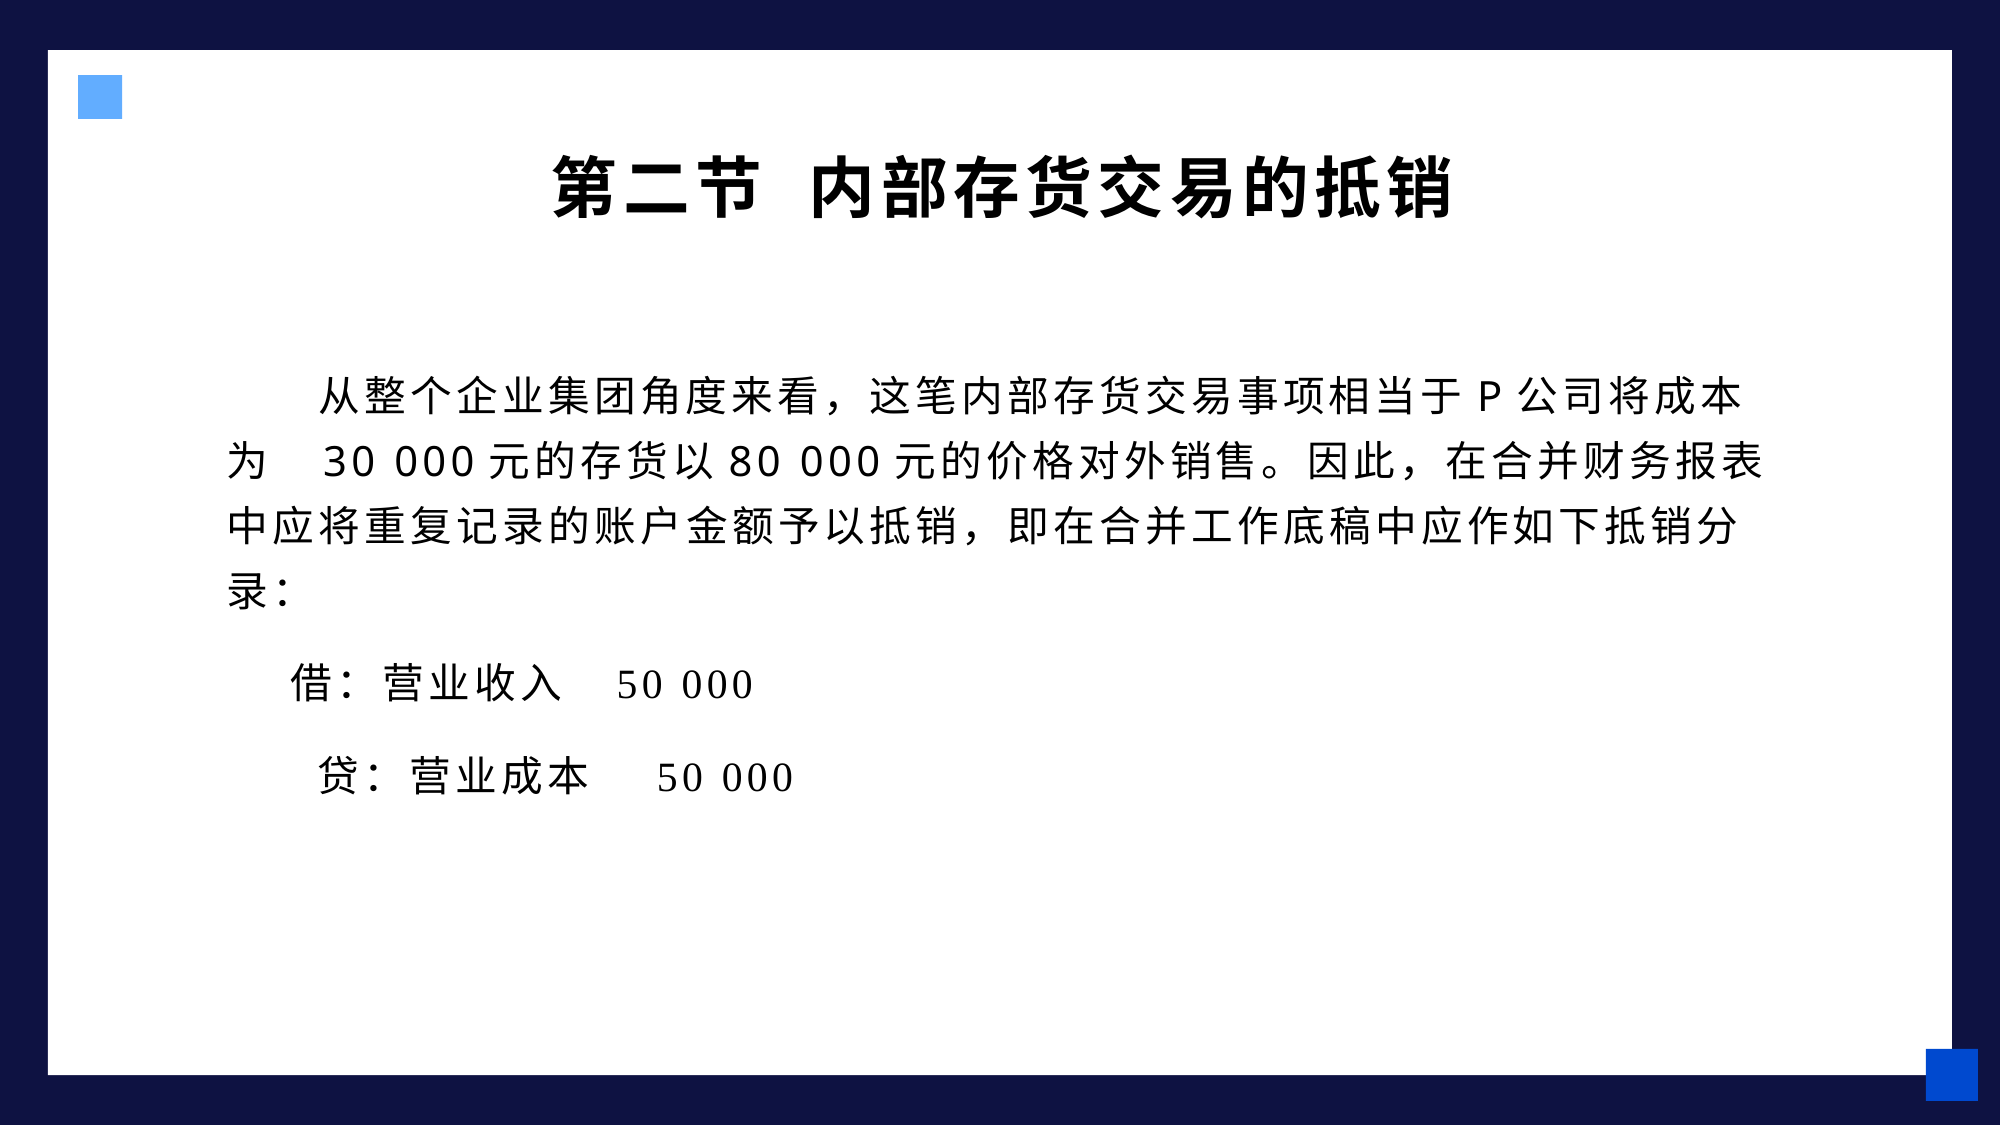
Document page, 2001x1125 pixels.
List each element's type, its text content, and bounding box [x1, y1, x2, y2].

text_box 第二节 内部存货交易的抵销 [376, 75, 1625, 200]
list 从整个企业集团角度来看，这笔内部存货交易事项相当于P公司将成本为 30 000元的存货以80 000元的价格对外销售。因此，在合并财务报表中应将重复记录的账户金额予以抵销，即在合并工作底稿中应作如下抵销分录： 借：营业收入 50 000 贷：营业成本 50 000 [210, 354, 1790, 921]
